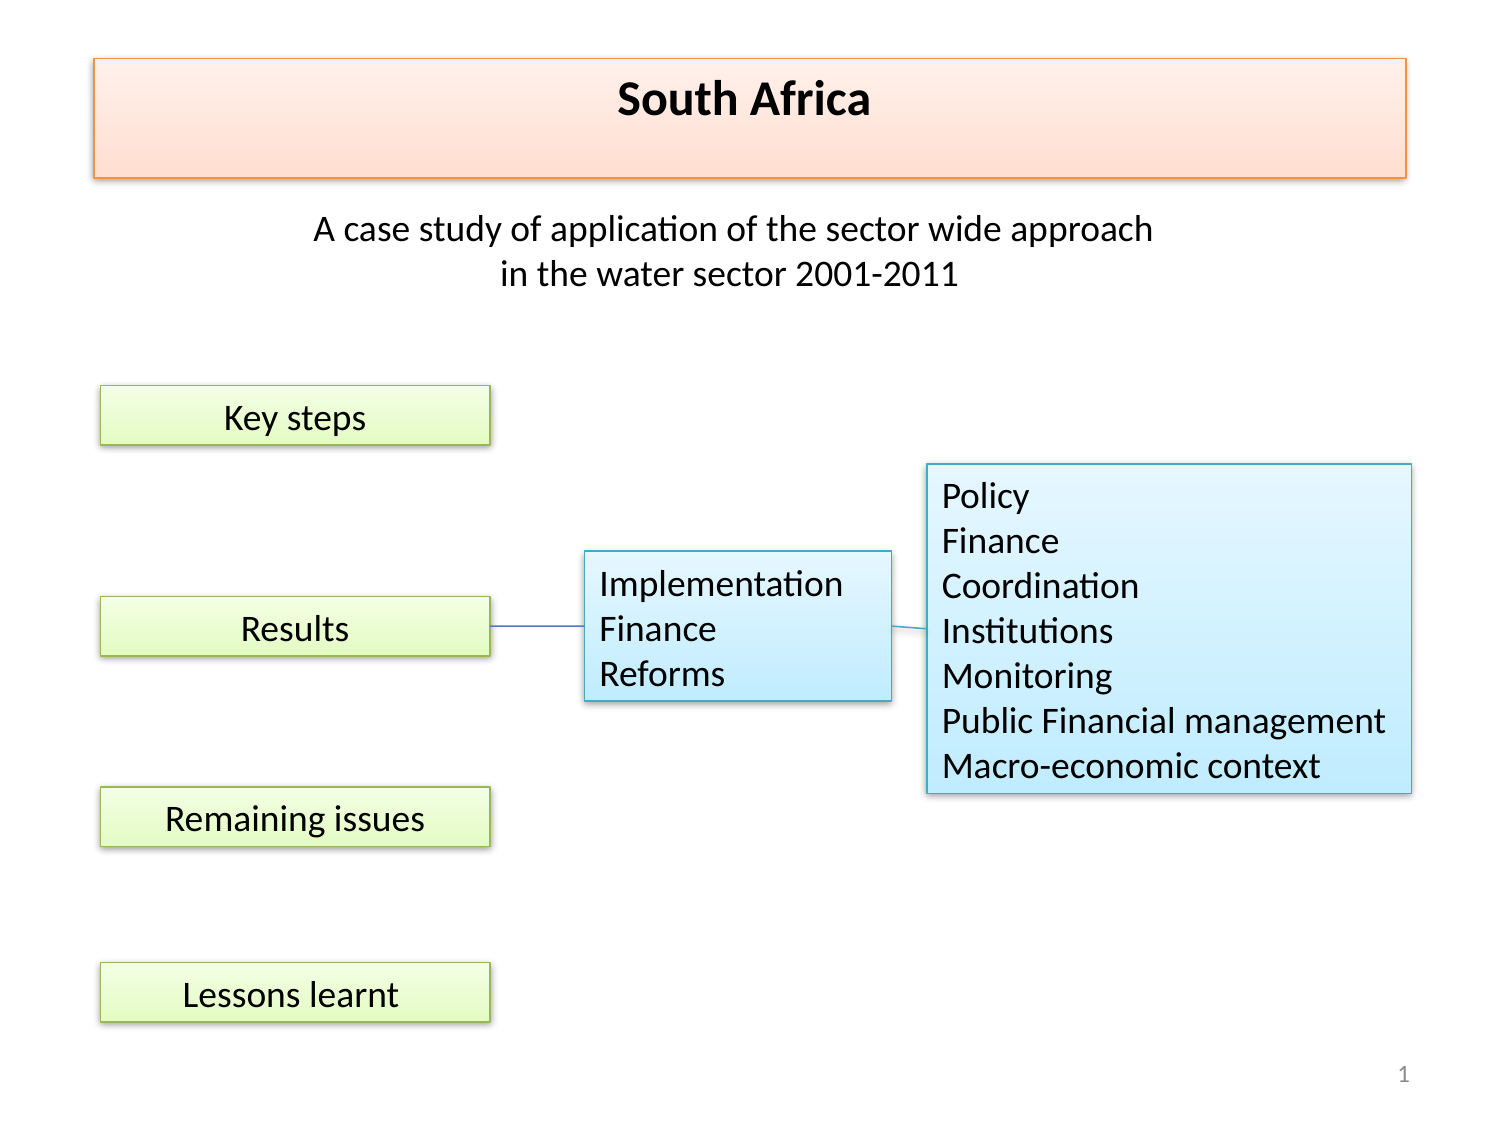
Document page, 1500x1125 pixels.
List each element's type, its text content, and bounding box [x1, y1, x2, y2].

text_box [891, 626, 928, 631]
slide_number 1 [1074, 1042, 1425, 1103]
text_box A case study of application of the sector wide approach in the water sector 2001-2011 [88, 196, 1388, 346]
text_box Implementation Finance Reforms [584, 550, 892, 702]
text_box Key steps [100, 385, 491, 446]
text_box Results [100, 596, 491, 657]
text_box Policy Finance Coordination Institutions Monitoring Public Financial management Macro-economic context [926, 463, 1412, 794]
text_box Remaining issues [100, 786, 491, 847]
text_box South Africa [93, 58, 1407, 179]
text_box Lessons learnt [100, 962, 491, 1023]
